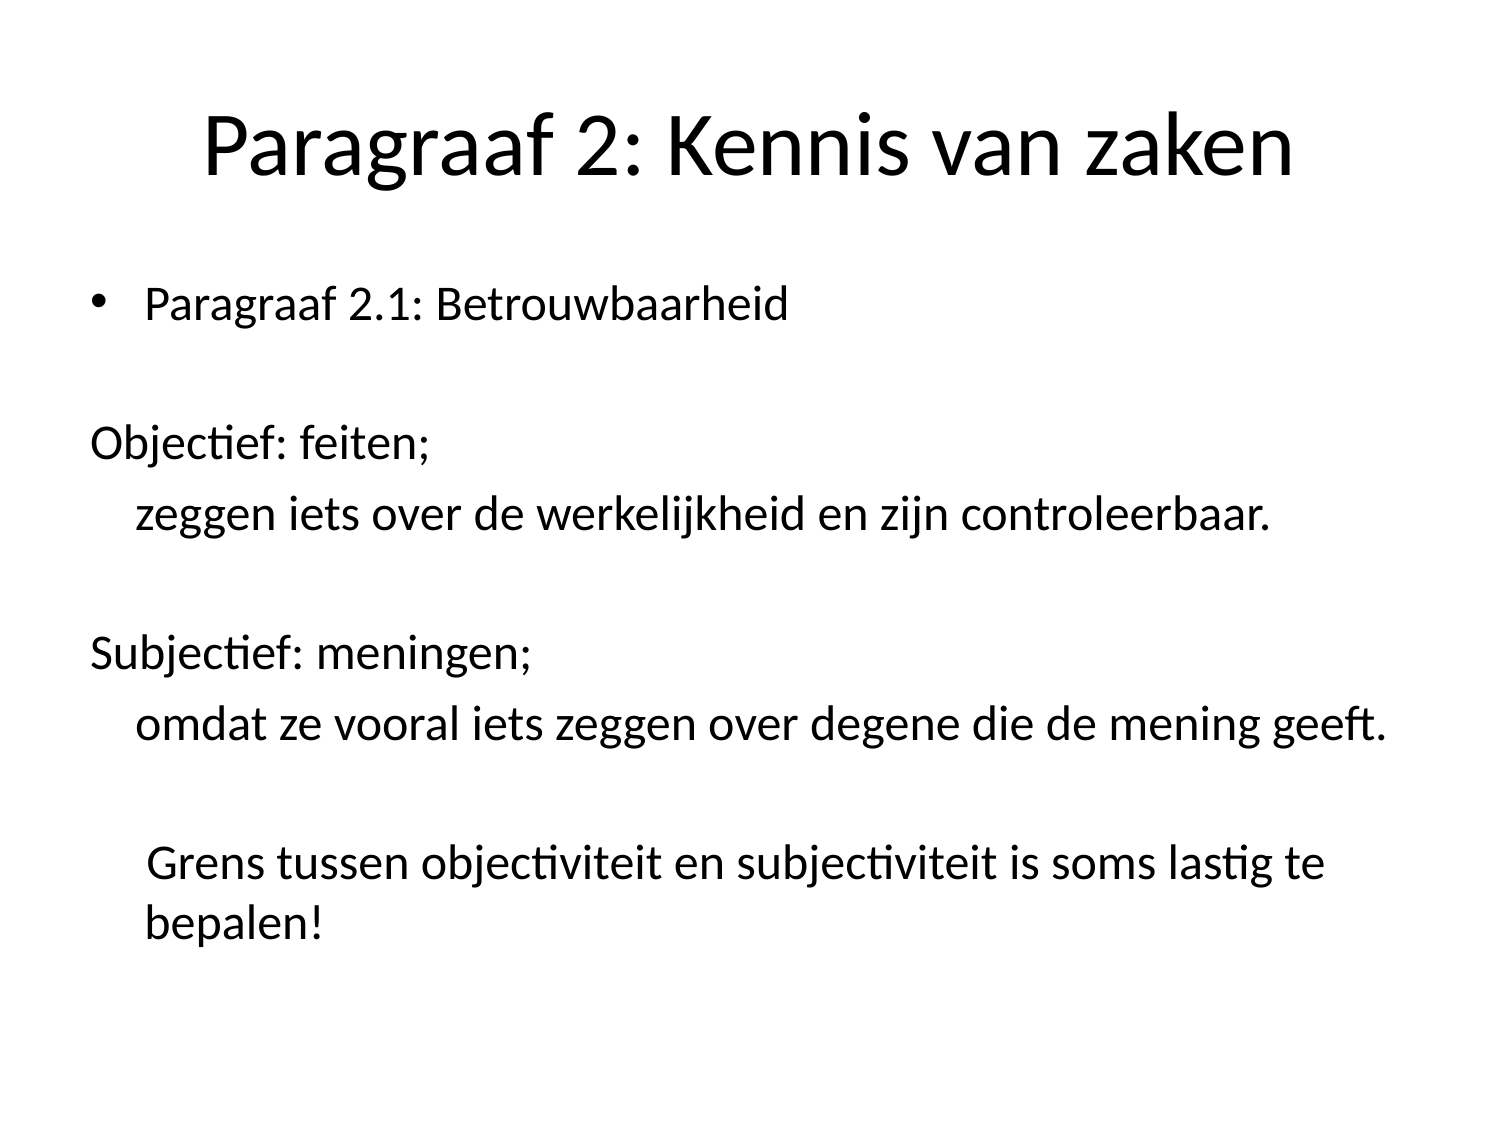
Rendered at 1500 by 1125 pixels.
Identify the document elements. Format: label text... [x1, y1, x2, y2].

title Paragraaf 2: Kennis van zaken [75, 45, 1425, 233]
list Paragraaf 2.1: Betrouwbaarheid Objectief: feiten; zeggen iets over de werkelijkheid en zijn controleerbaar. Subjectief: meningen; omdat ze vooral iets zeggen over degene die de mening geeft. Grens tussen objectiviteit en subjectiviteit is soms lastig te bepalen! [75, 262, 1425, 1005]
